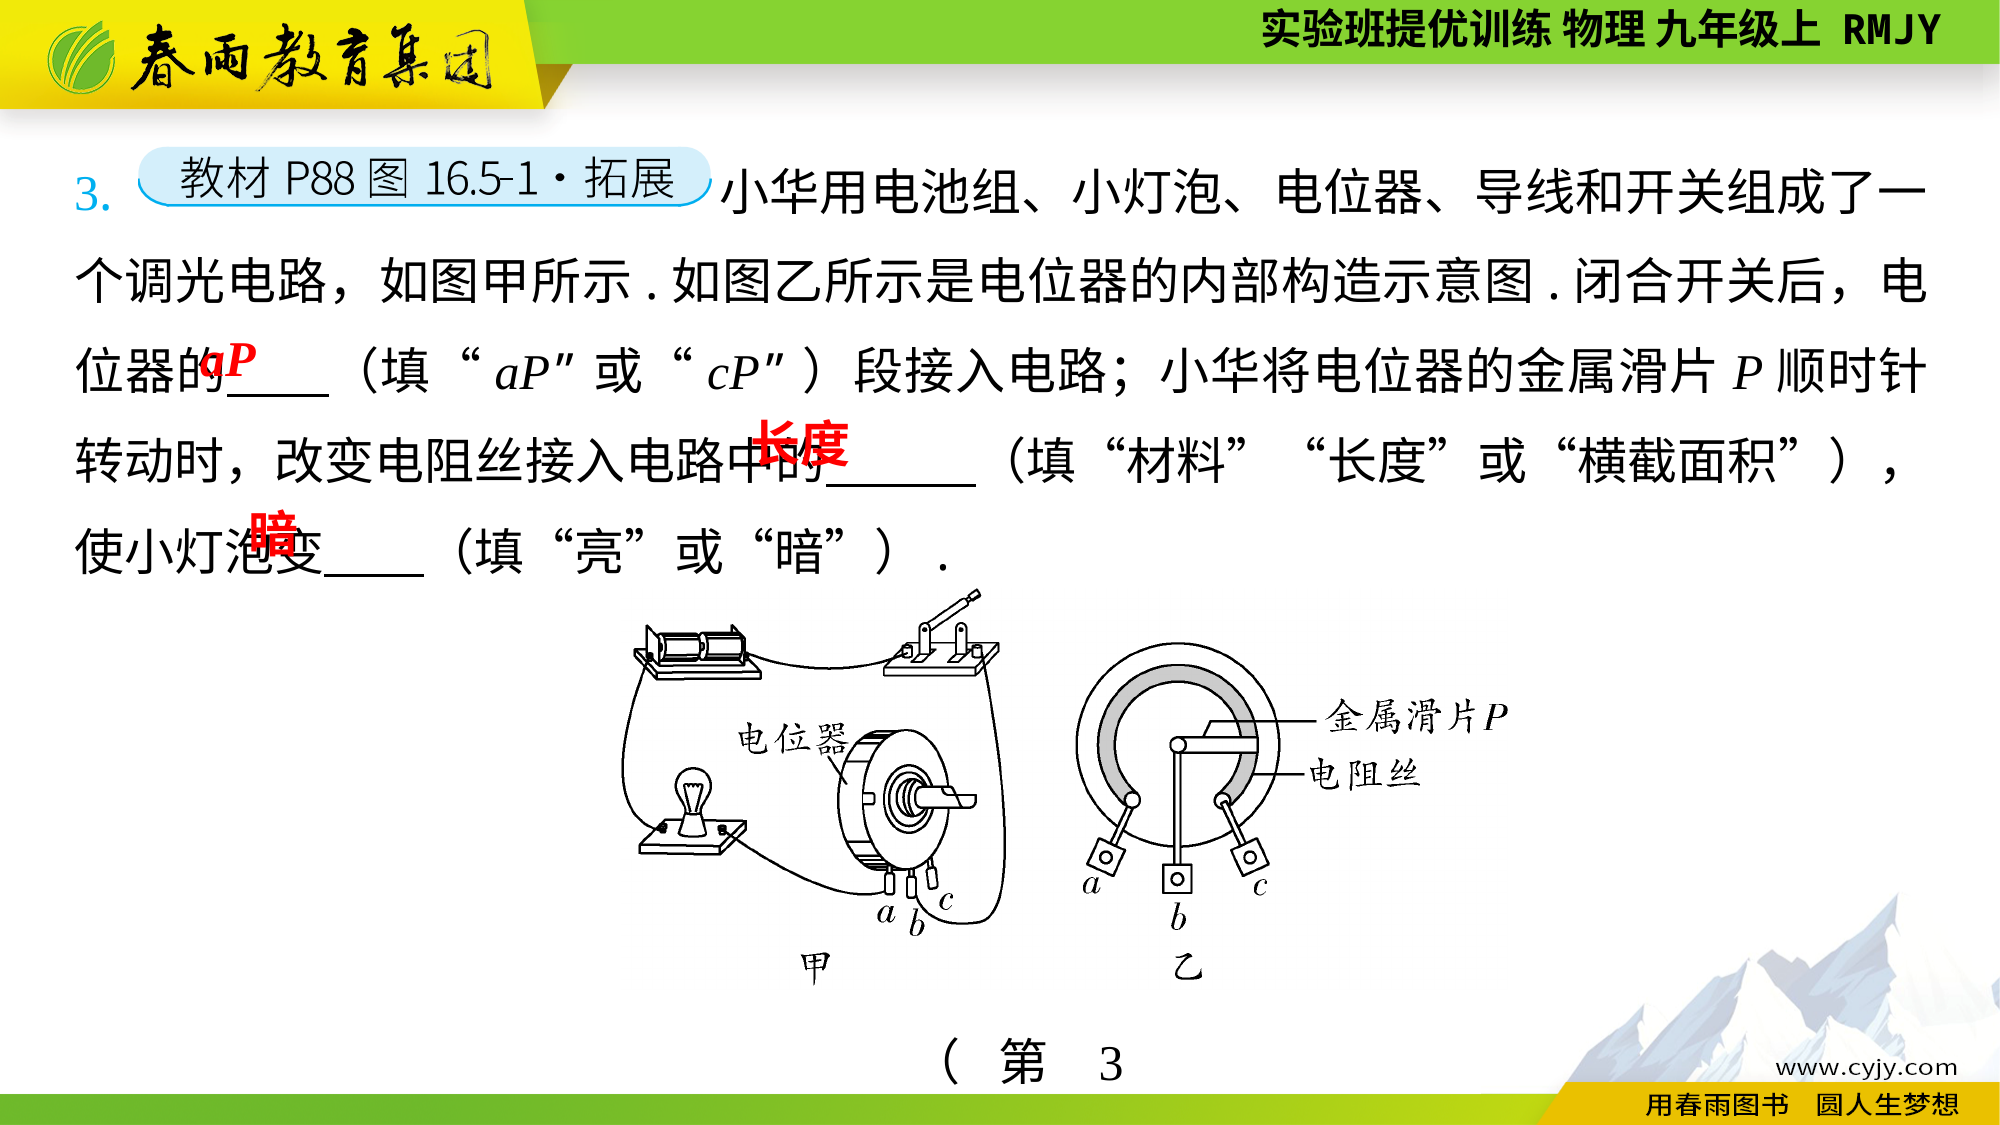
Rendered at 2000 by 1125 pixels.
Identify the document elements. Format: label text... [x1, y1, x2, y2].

text_box （第3题） [895, 998, 1151, 1098]
text_box aP [185, 319, 271, 394]
text_box 长度 [735, 404, 866, 480]
list 3. 小华用电池组、小灯泡、电位器、导线和开关组成了一个调光电路，如图甲所示.如图乙所示是电位器的内部构造示意图.闭合开关后，电位器的 （填“aP”或“cP”）段接入电路；小华将电位器的金属滑片P顺时针转动时，改变电阻丝接入电路中的 （填“材料”“长度”或“横截面积”），使小灯泡变 （填“亮”或“暗”）. [59, 122, 1944, 592]
text_box 暗 [234, 494, 314, 570]
picture [0, 0, 2000, 1125]
